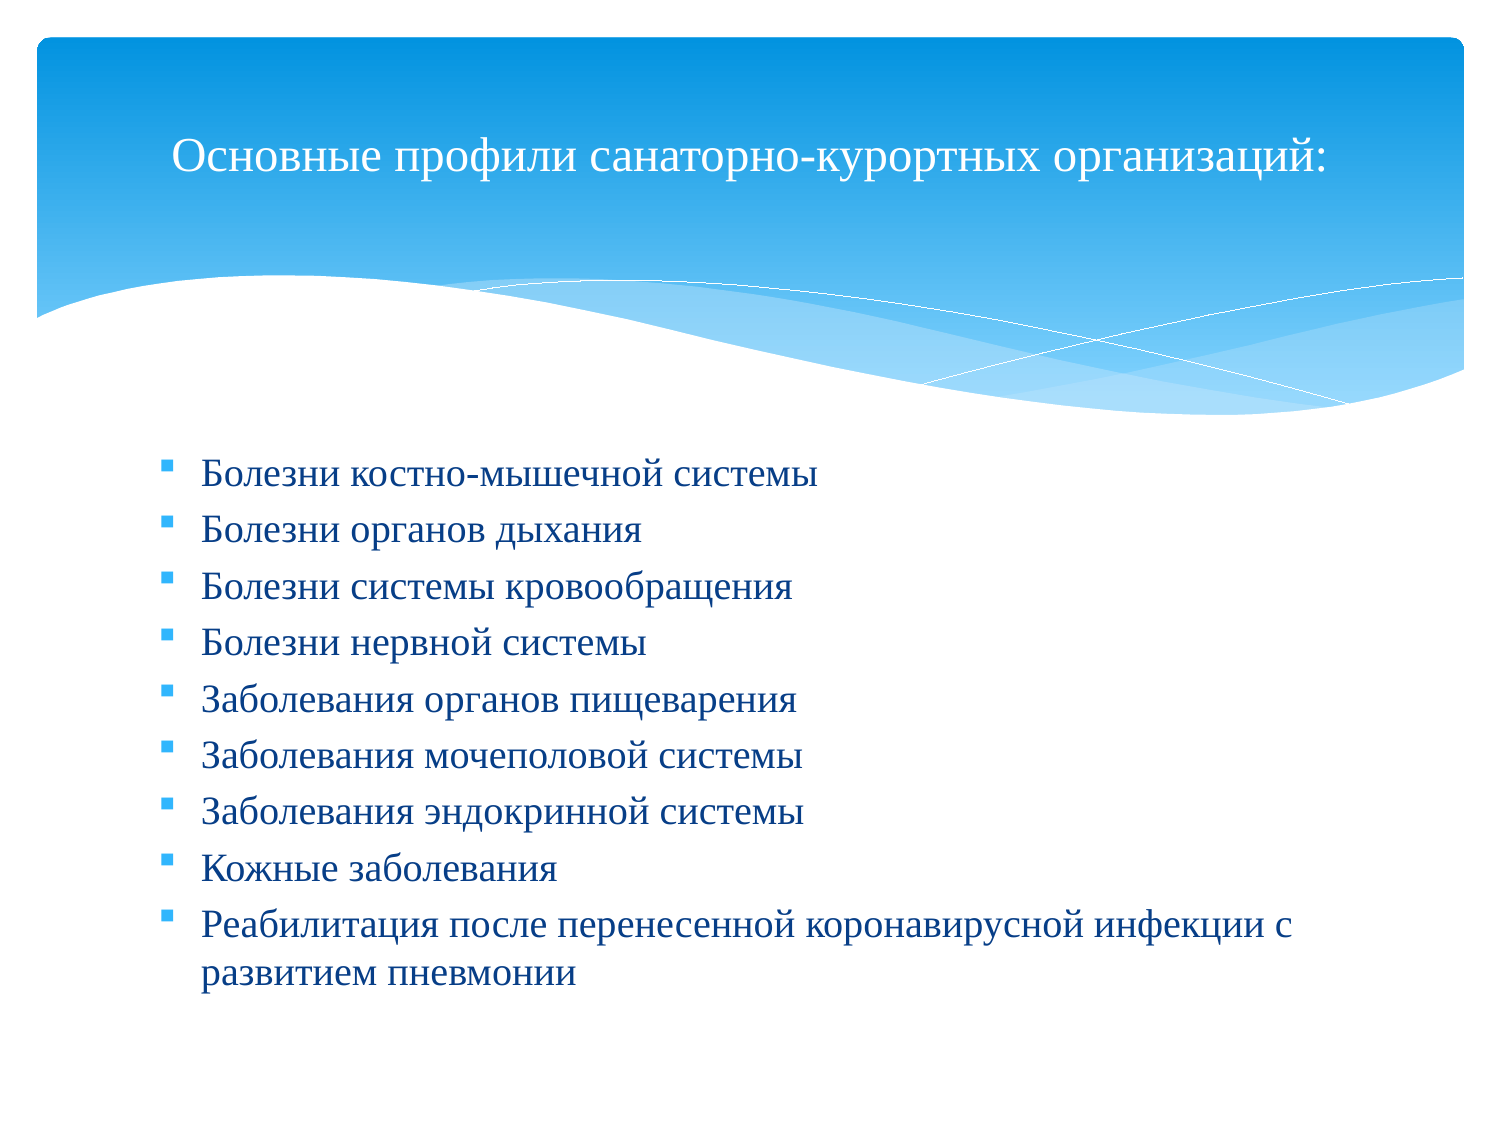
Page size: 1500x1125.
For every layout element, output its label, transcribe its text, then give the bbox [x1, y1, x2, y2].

title Основные профили санаторно-курортных организаций: [75, 55, 1425, 261]
list Болезни костно-мышечной системы Болезни органов дыхания Болезни системы кровообращения Болезни нервной системы Заболевания органов пищеварения Заболевания мочеполовой системы Заболевания эндокринной системы Кожные заболевания Реабилитация после перенесенной коронавирусной инфекции с развитием пневмонии [143, 438, 1359, 1005]
